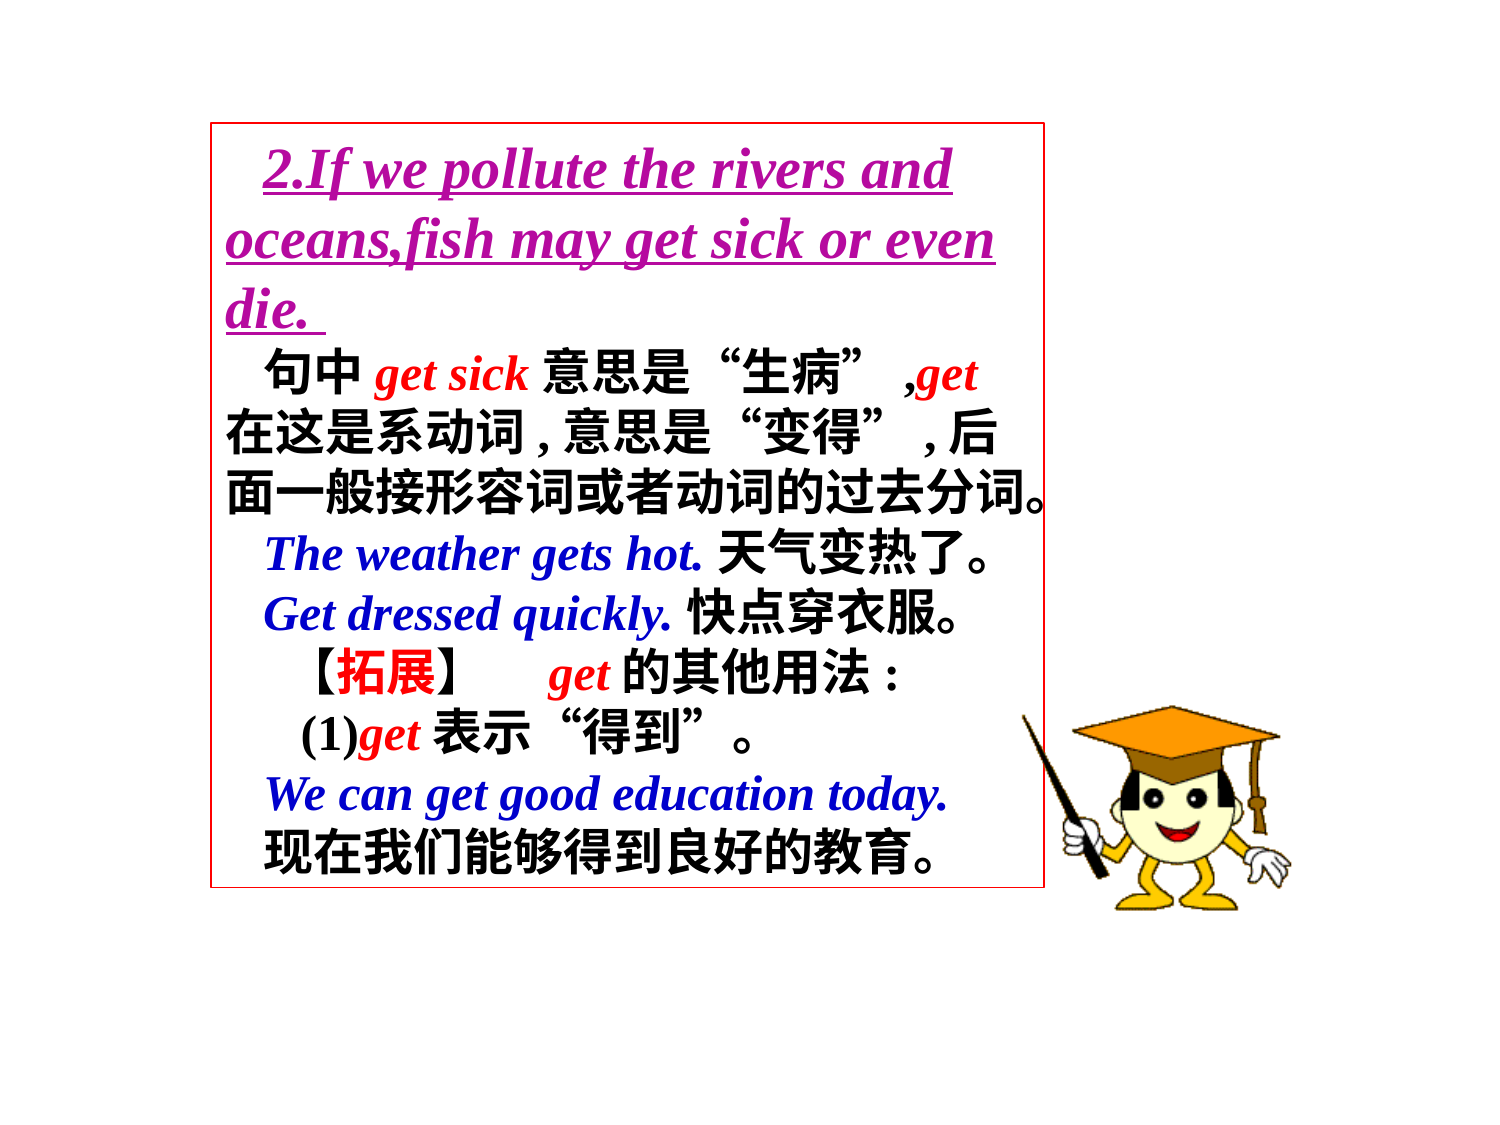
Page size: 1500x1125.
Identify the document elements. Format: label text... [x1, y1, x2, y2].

picture [1001, 690, 1315, 926]
text_box 2.If we pollute the rivers and oceans,fish may get sick or even die. 句中get sick意思是“生病”,get 在这是系动词,意思是“变得”,后面一般接形容词或者动词的过去分词。 The weather gets hot.天气变热了。 Get dressed quickly.快点穿衣服。 【拓展】 get的其他用法: (1)get表示“得到”。 We can get good education today. 现在我们能够得到良好的教育。 [210, 122, 1045, 888]
